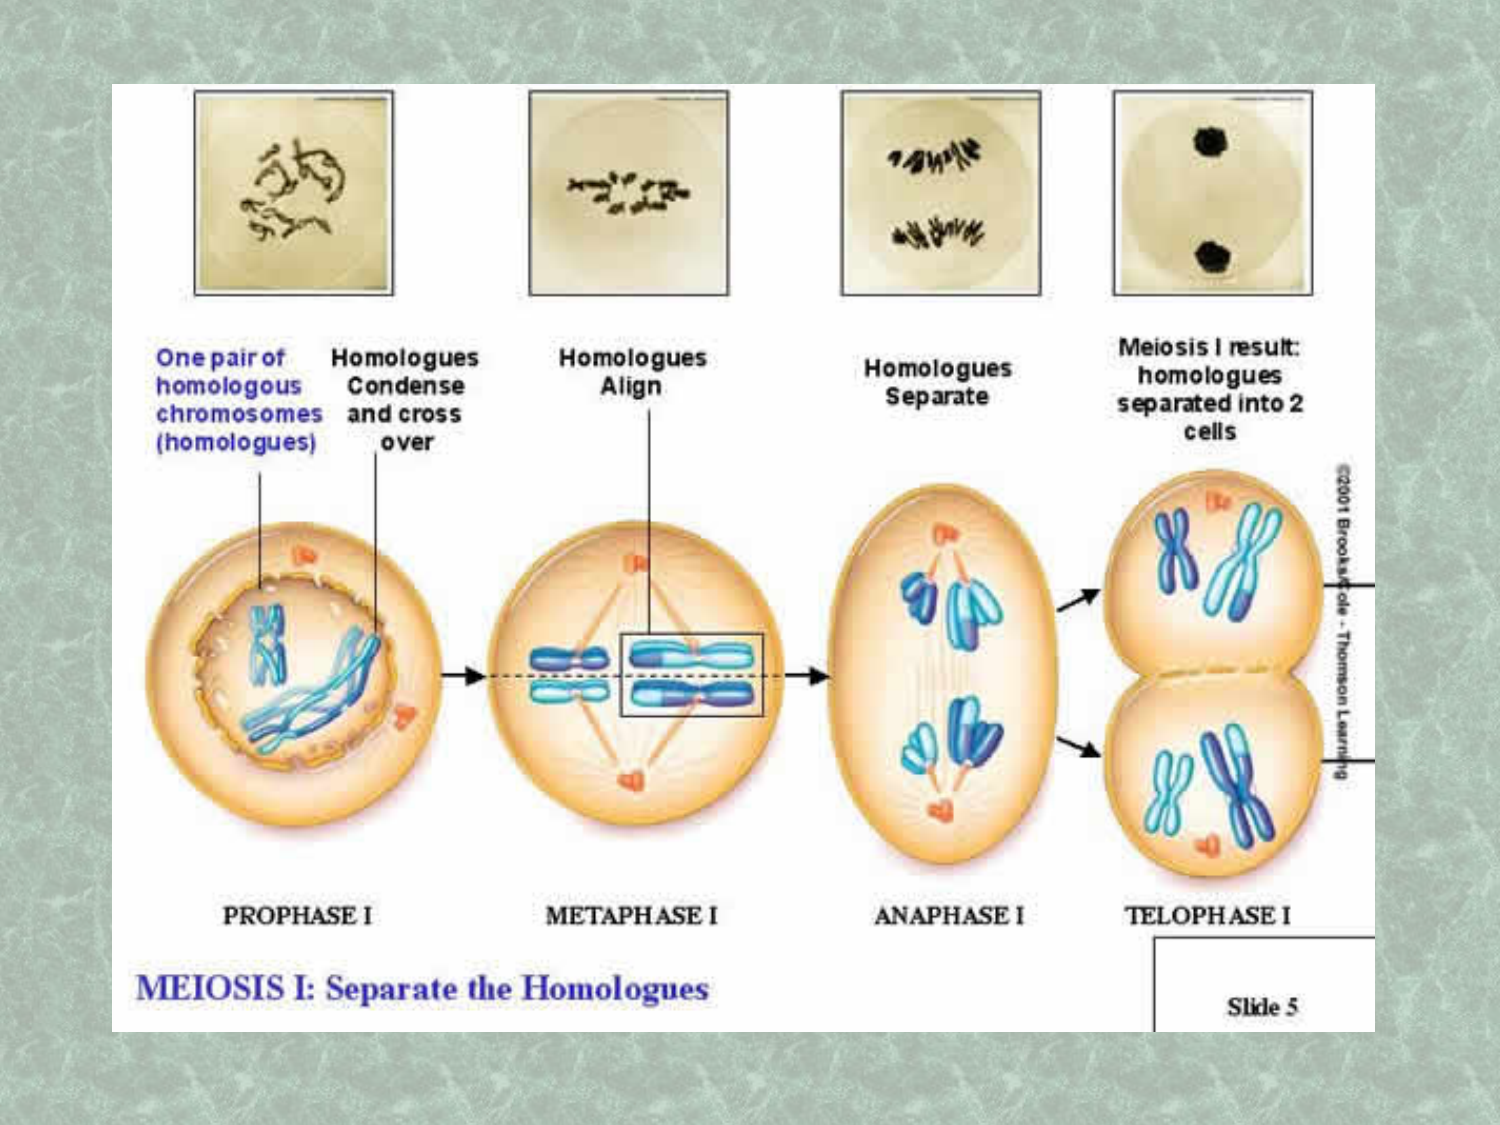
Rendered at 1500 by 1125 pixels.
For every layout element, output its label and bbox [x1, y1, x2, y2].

picture [112, 84, 1376, 1032]
